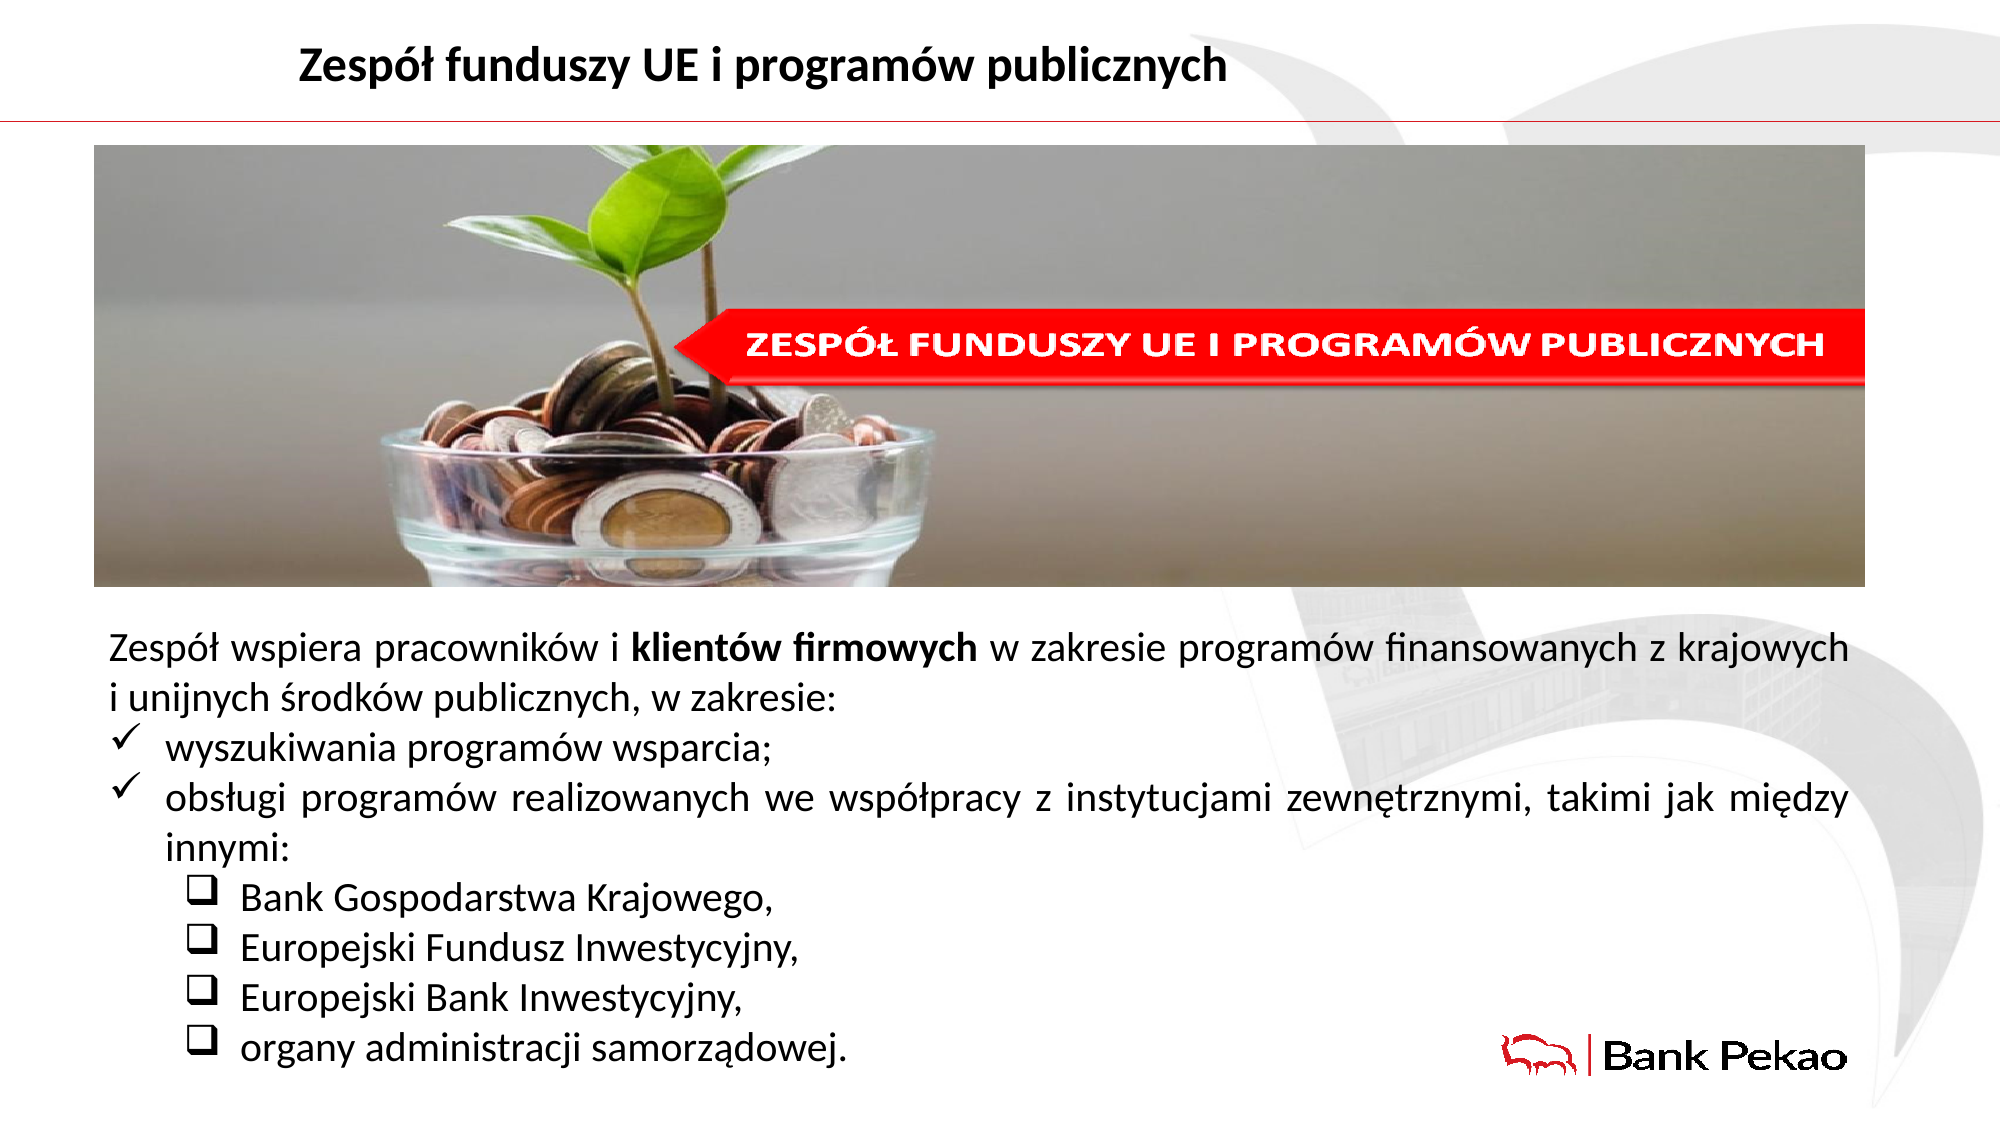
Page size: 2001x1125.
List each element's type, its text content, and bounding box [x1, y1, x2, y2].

picture [0, 0, 2000, 121]
text_box Zespół wspiera pracowników i klientów firmowych w zakresie programów finansowanych z krajowych i unijnych środków publicznych, w zakresie: wyszukiwania programów wsparcia; obsługi programów realizowanych we współpracy z instytucjami zewnętrznymi, takimi jak między innymi: Bank Gospodarstwa Krajowego, Europejski Fundusz Inwestycyjny, Europejski Bank Inwestycyjny, organy administracji samorządowej. [94, 612, 1865, 1078]
picture [0, 122, 2000, 1125]
title Zespół funduszy UE i programów publicznych [283, 42, 1506, 89]
